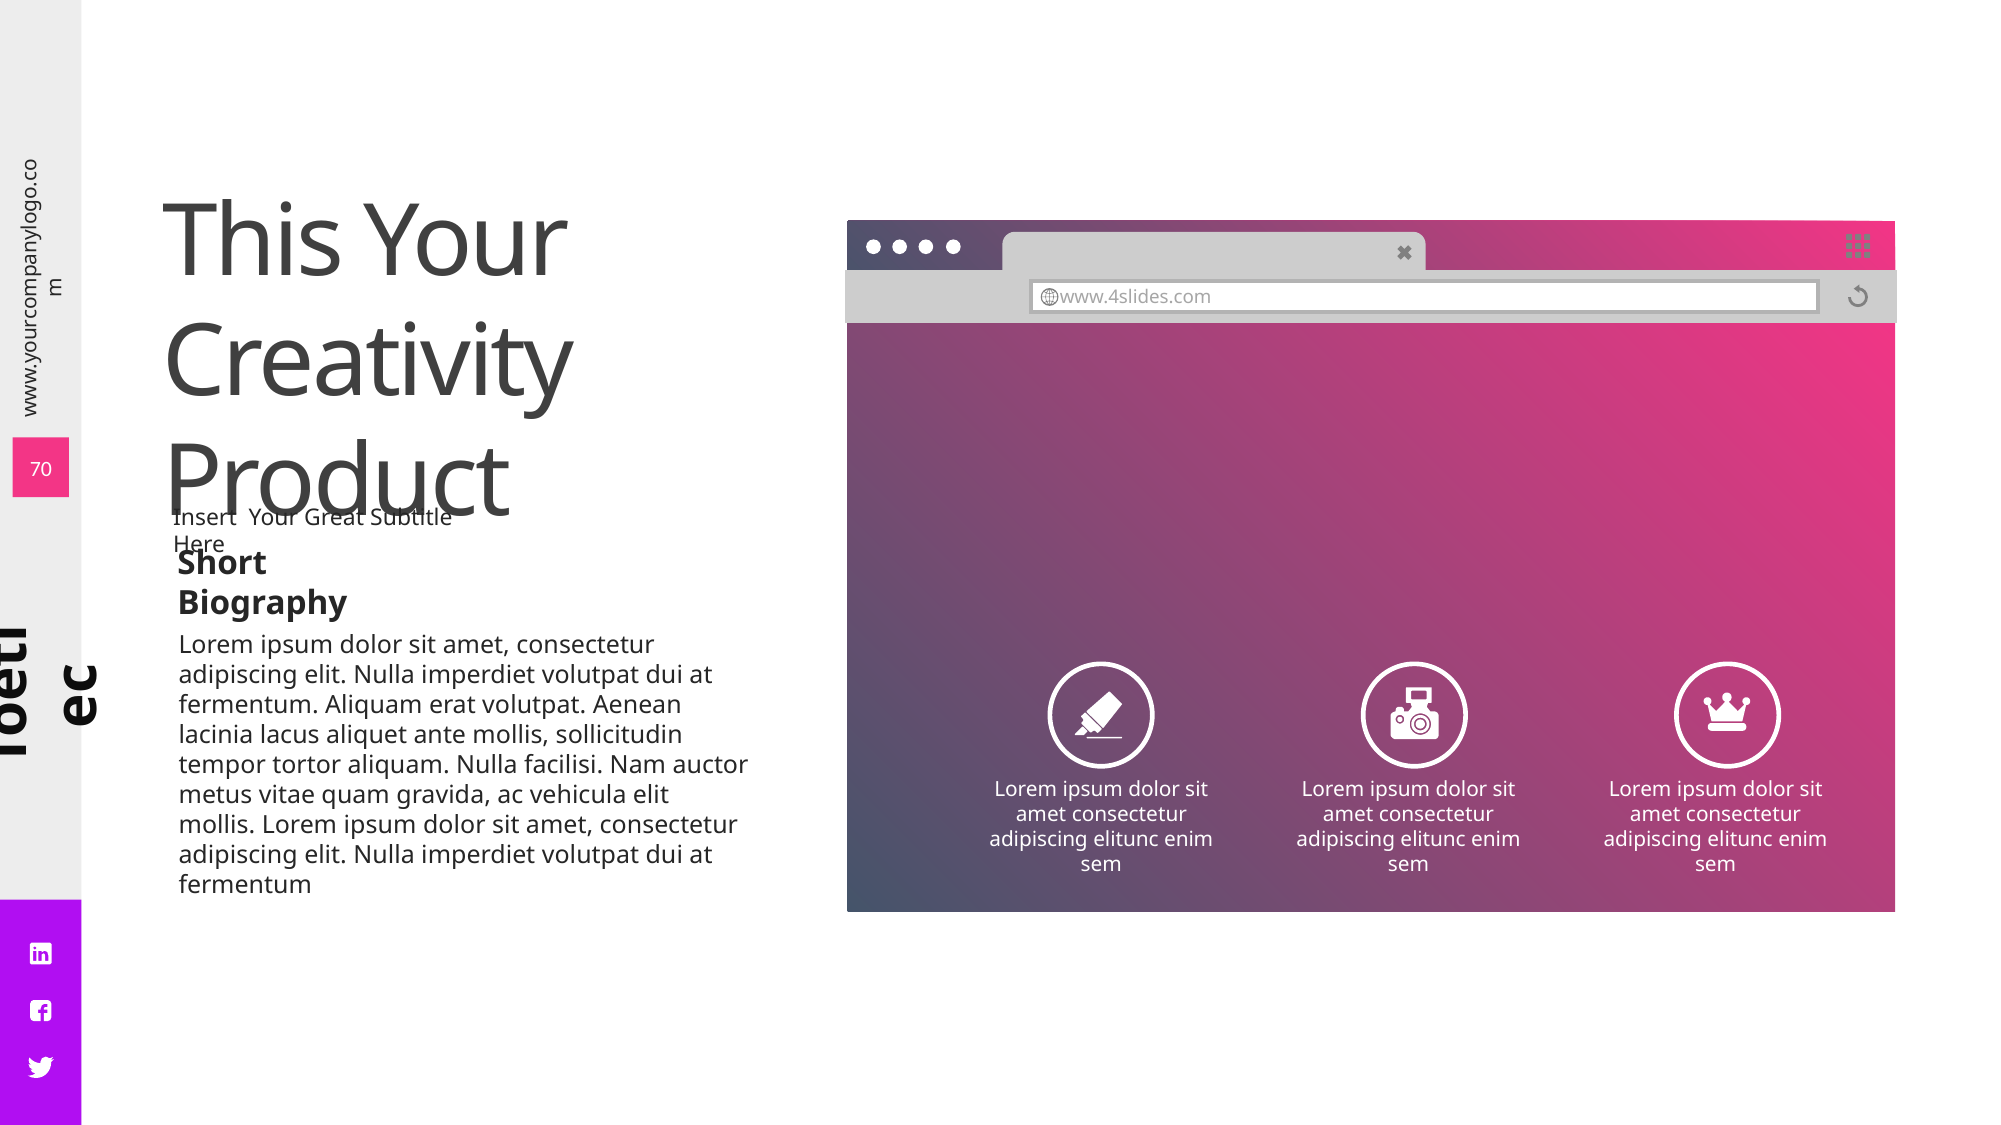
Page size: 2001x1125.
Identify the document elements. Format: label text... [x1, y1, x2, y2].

slide_number 70 [12, 437, 69, 498]
picture [81, 0, 2000, 1125]
